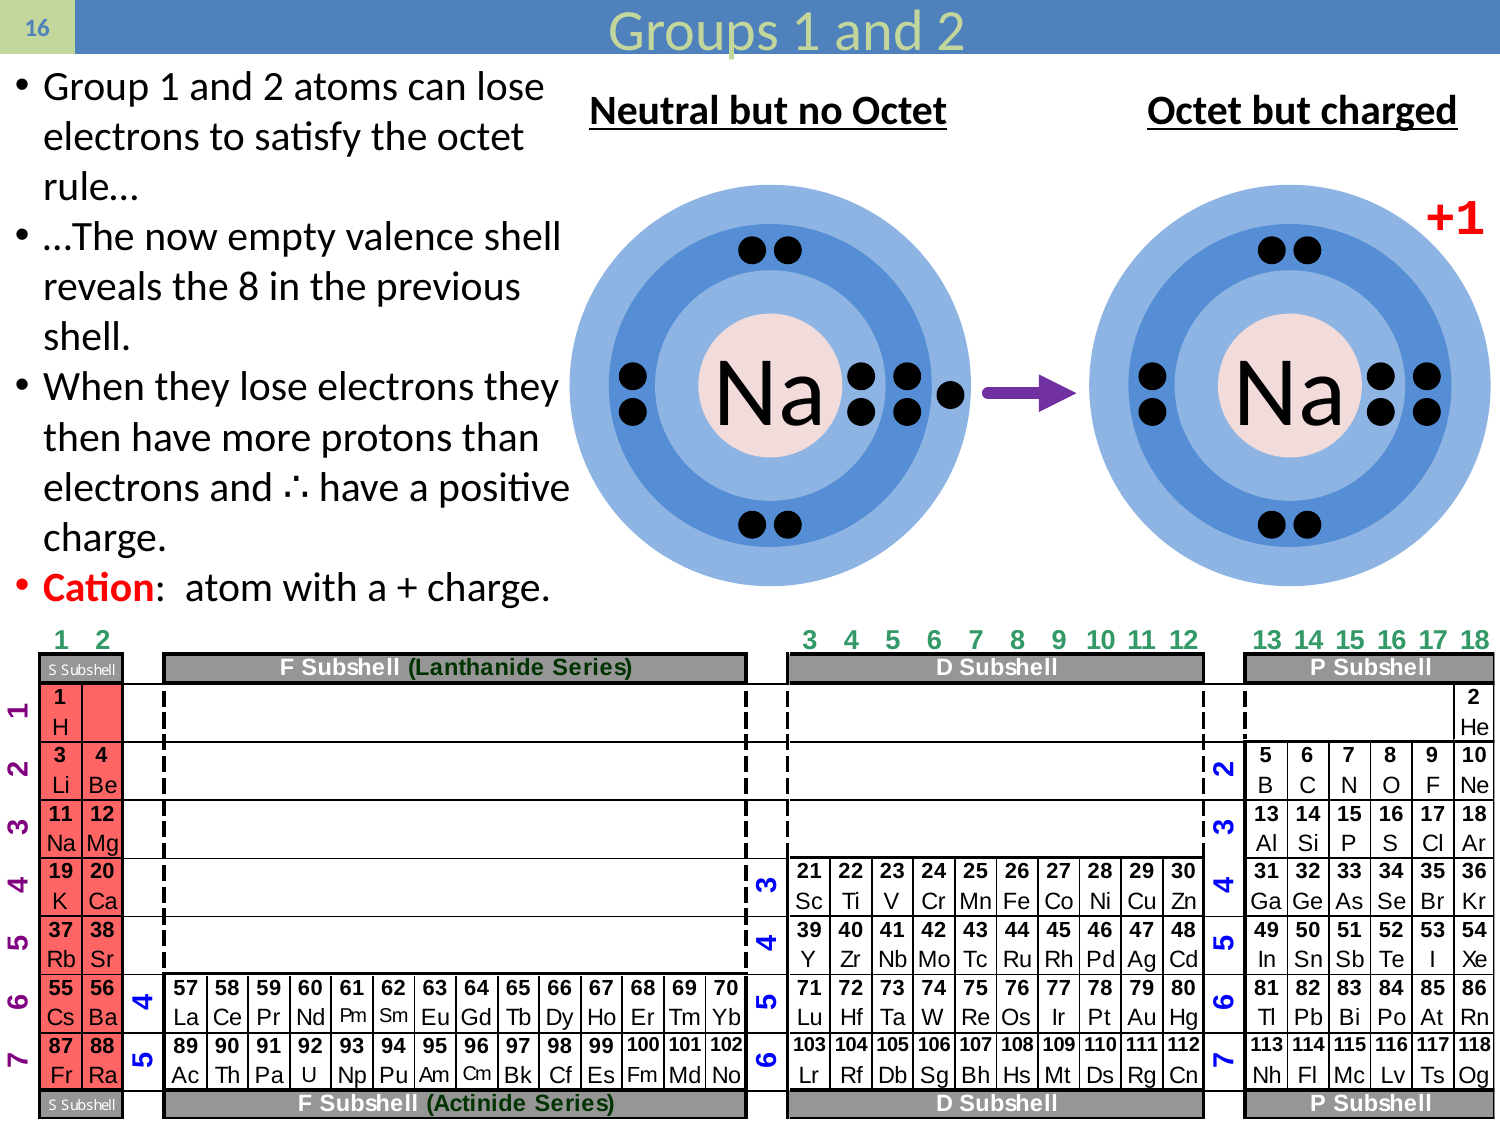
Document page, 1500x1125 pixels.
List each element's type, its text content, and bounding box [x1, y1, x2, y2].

text_box Octet but charged [1082, 75, 1500, 141]
text_box Group 1 and 2 atoms can lose electrons to satisfy the octet rule… …The now empty valence shell reveals the 8 in the previous shell. When they lose electrons they then have more protons than electrons and ∴ have a positive charge. Cation: atom with a + charge. [0, 51, 595, 626]
picture [3, 624, 1497, 1121]
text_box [1088, 177, 1500, 587]
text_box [569, 184, 972, 587]
title Groups 1 and 2 [75, 0, 1500, 54]
text_box Neutral but no Octet [570, 75, 967, 141]
